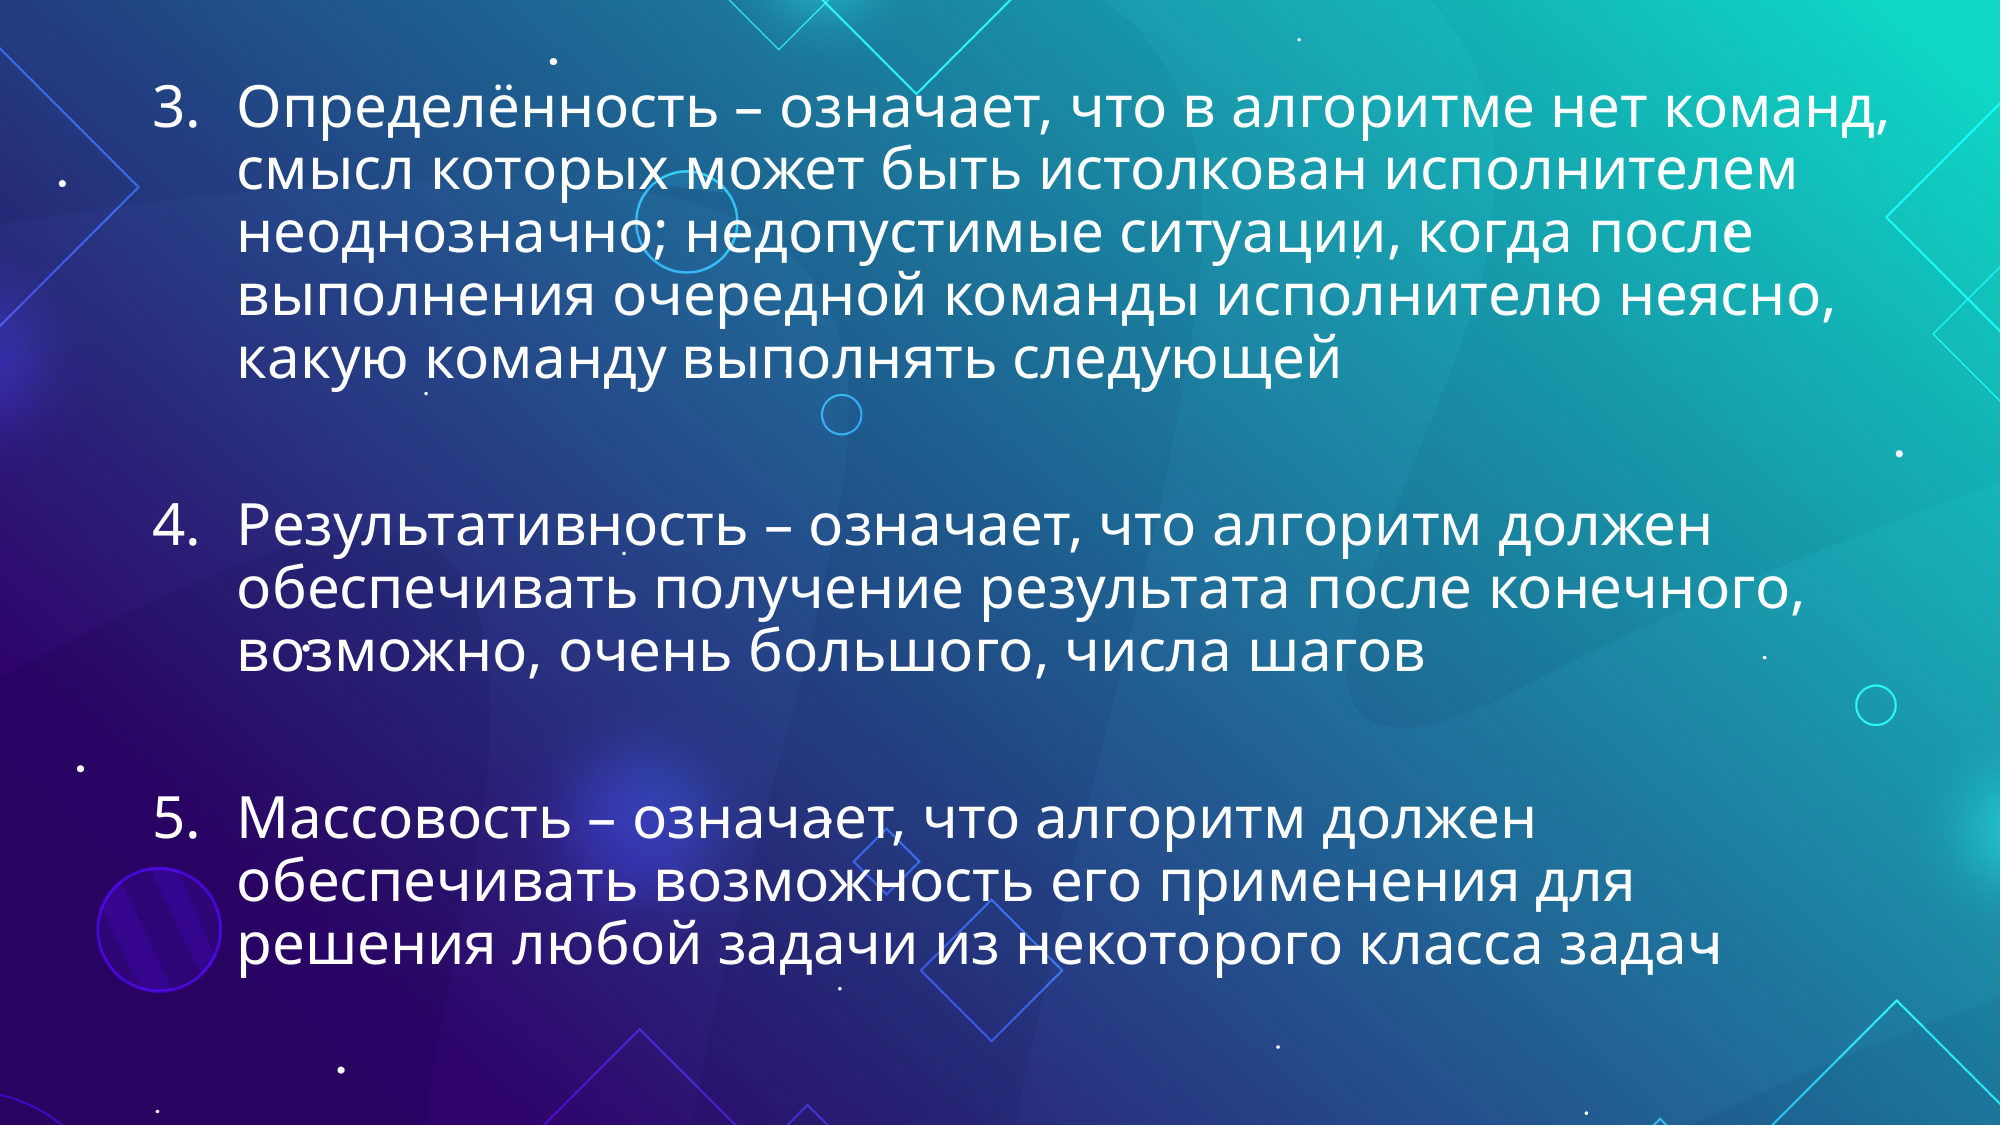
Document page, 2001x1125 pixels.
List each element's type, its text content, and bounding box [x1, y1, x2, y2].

list Определённость – означает, что в алгоритме нет команд, смысл которых может быть истолкован исполнителем неоднозначно; недопустимые ситуации, когда после выполнения очередной команды исполнителю неясно, какую команду выполнять следующей Результативность – означает, что алгоритм должен обеспечивать получение результата после конечного, возможно, очень большого, числа шагов Массовость – означает, что алгоритм должен обеспечивать возможность его применения для решения любой задачи из некоторого класса задач [137, 69, 1917, 1014]
picture [0, 0, 2000, 1125]
